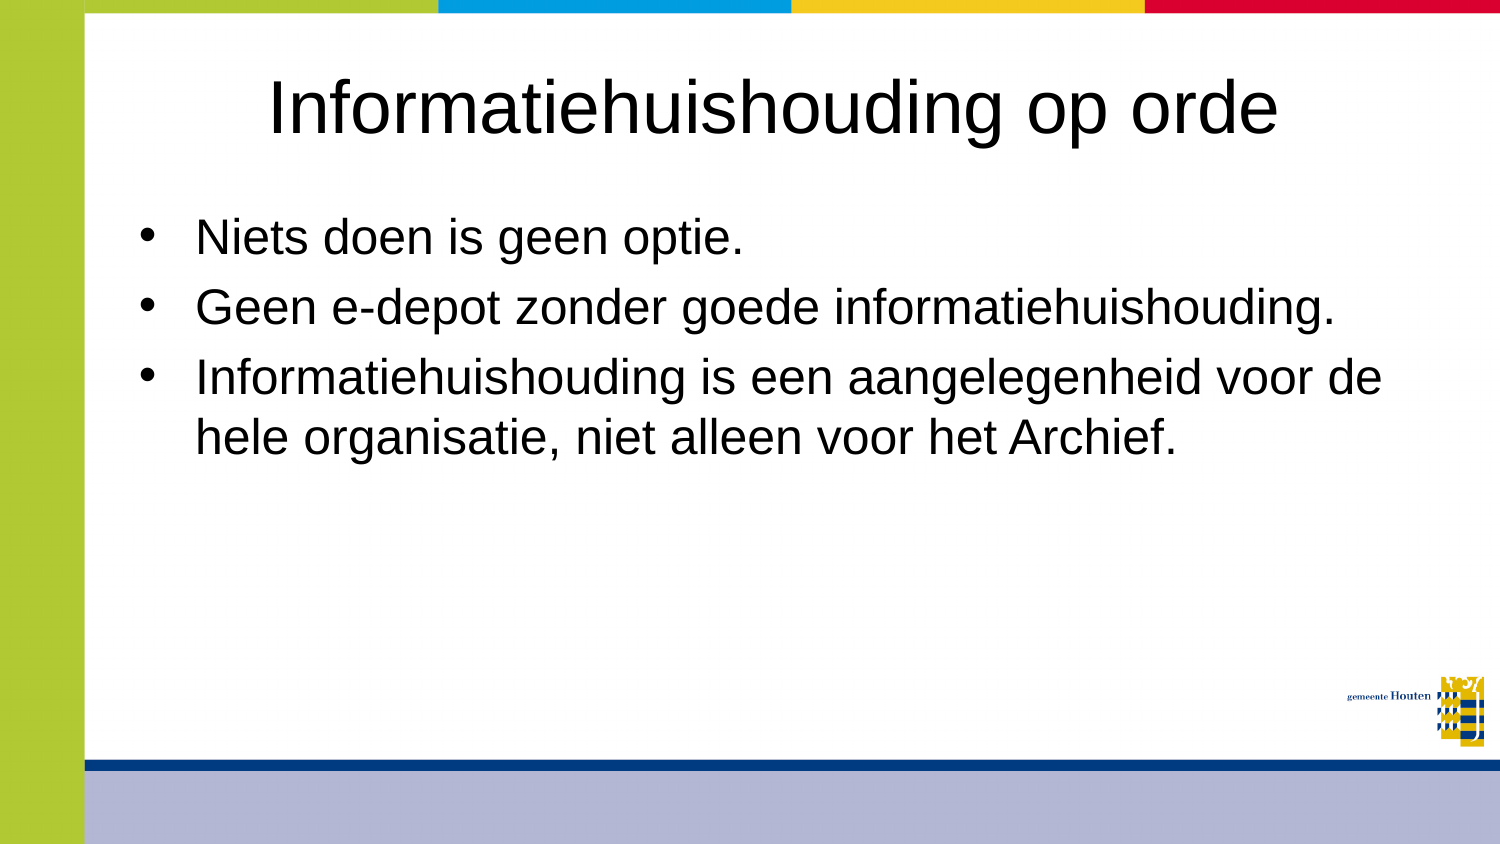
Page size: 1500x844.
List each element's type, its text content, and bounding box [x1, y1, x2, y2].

picture [0, 0, 1500, 844]
list Niets doen is geen optie. Geen e-depot zonder goede informatiehuishouding. Informatiehuishouding is een aangelegenheid voor de hele organisatie, niet alleen voor het Archief. [123, 196, 1425, 753]
title Informatiehuishouding op orde [123, 33, 1425, 175]
